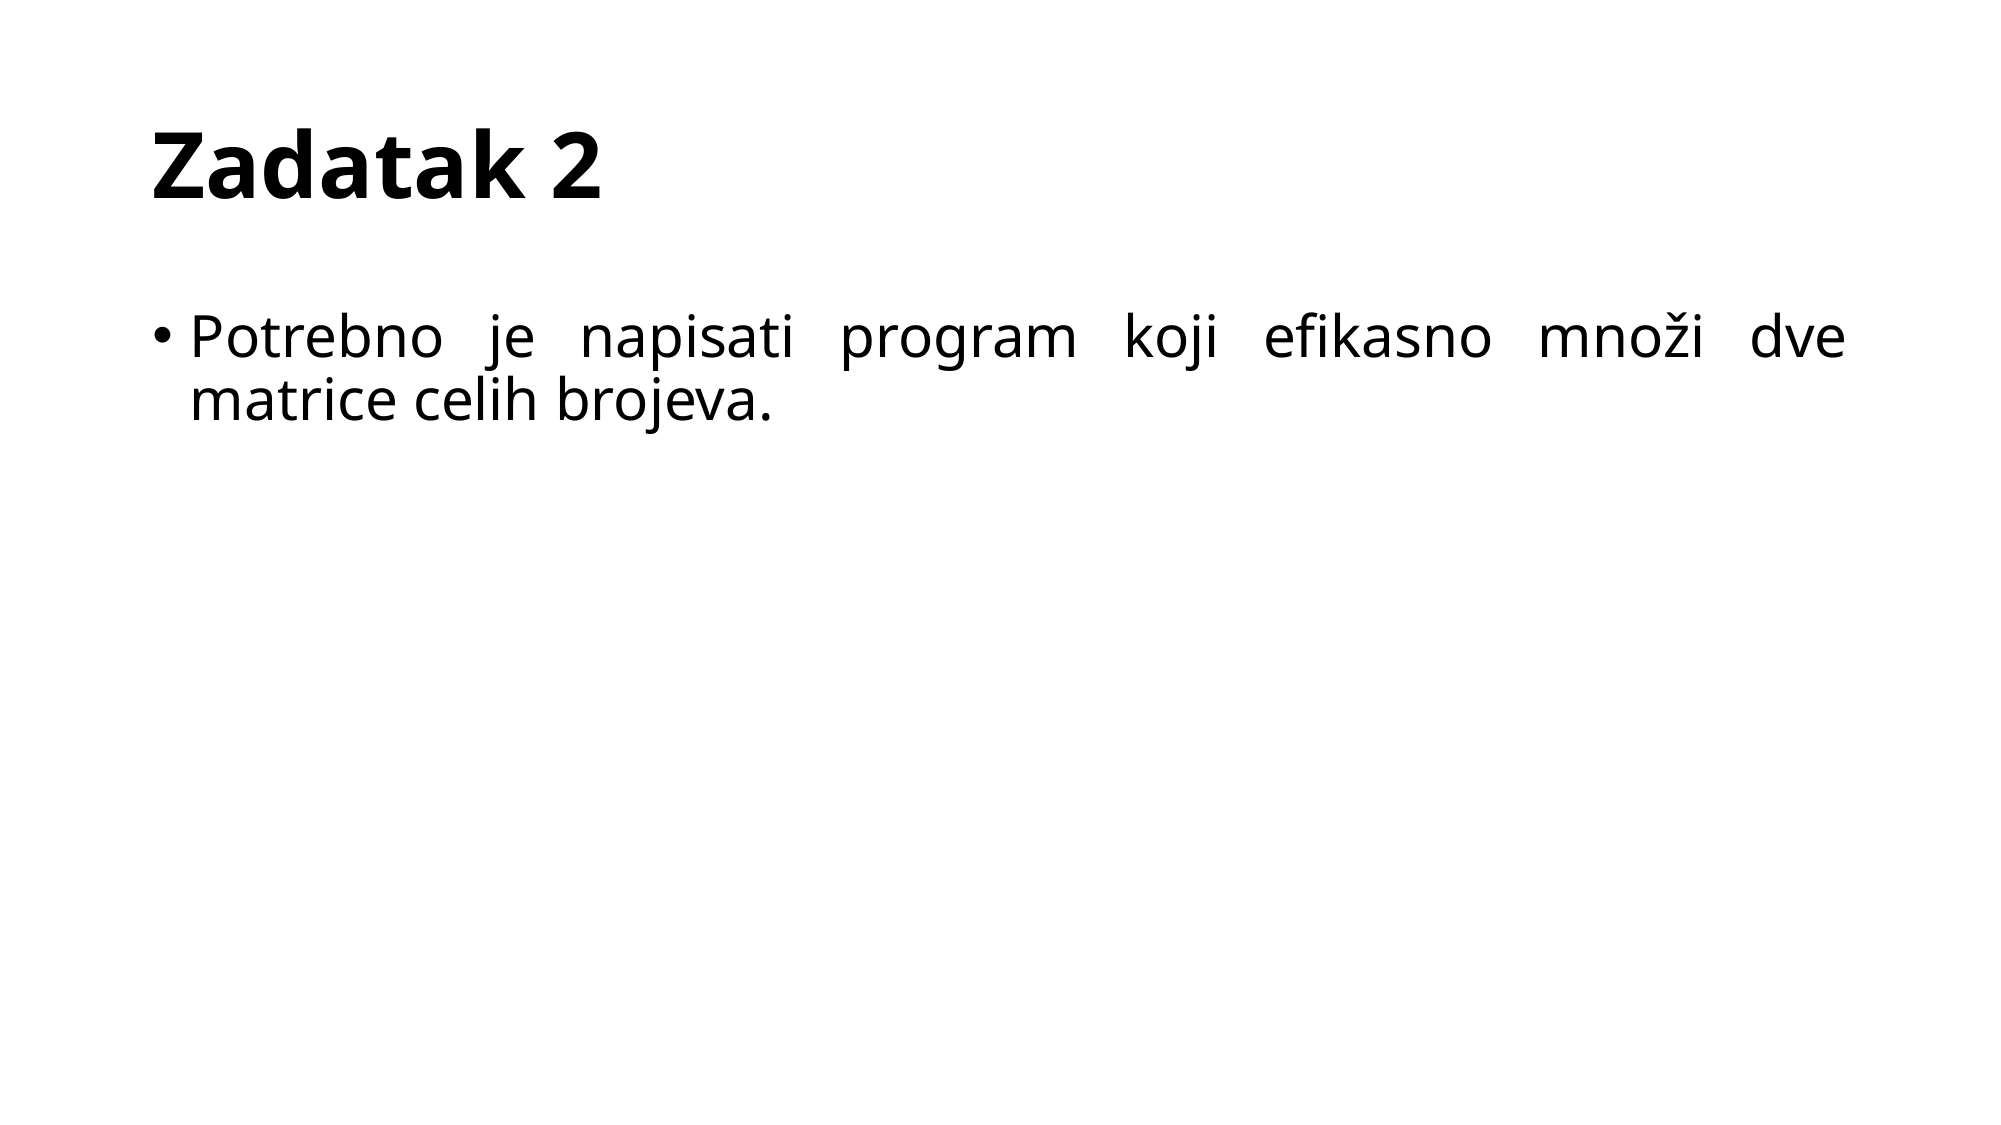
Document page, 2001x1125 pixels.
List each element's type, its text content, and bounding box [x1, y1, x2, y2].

title Zadatak 2 [137, 59, 1863, 278]
list Potrebno je napisati program koji efikasno množi dve matrice celih brojeva. [137, 299, 1863, 1014]
